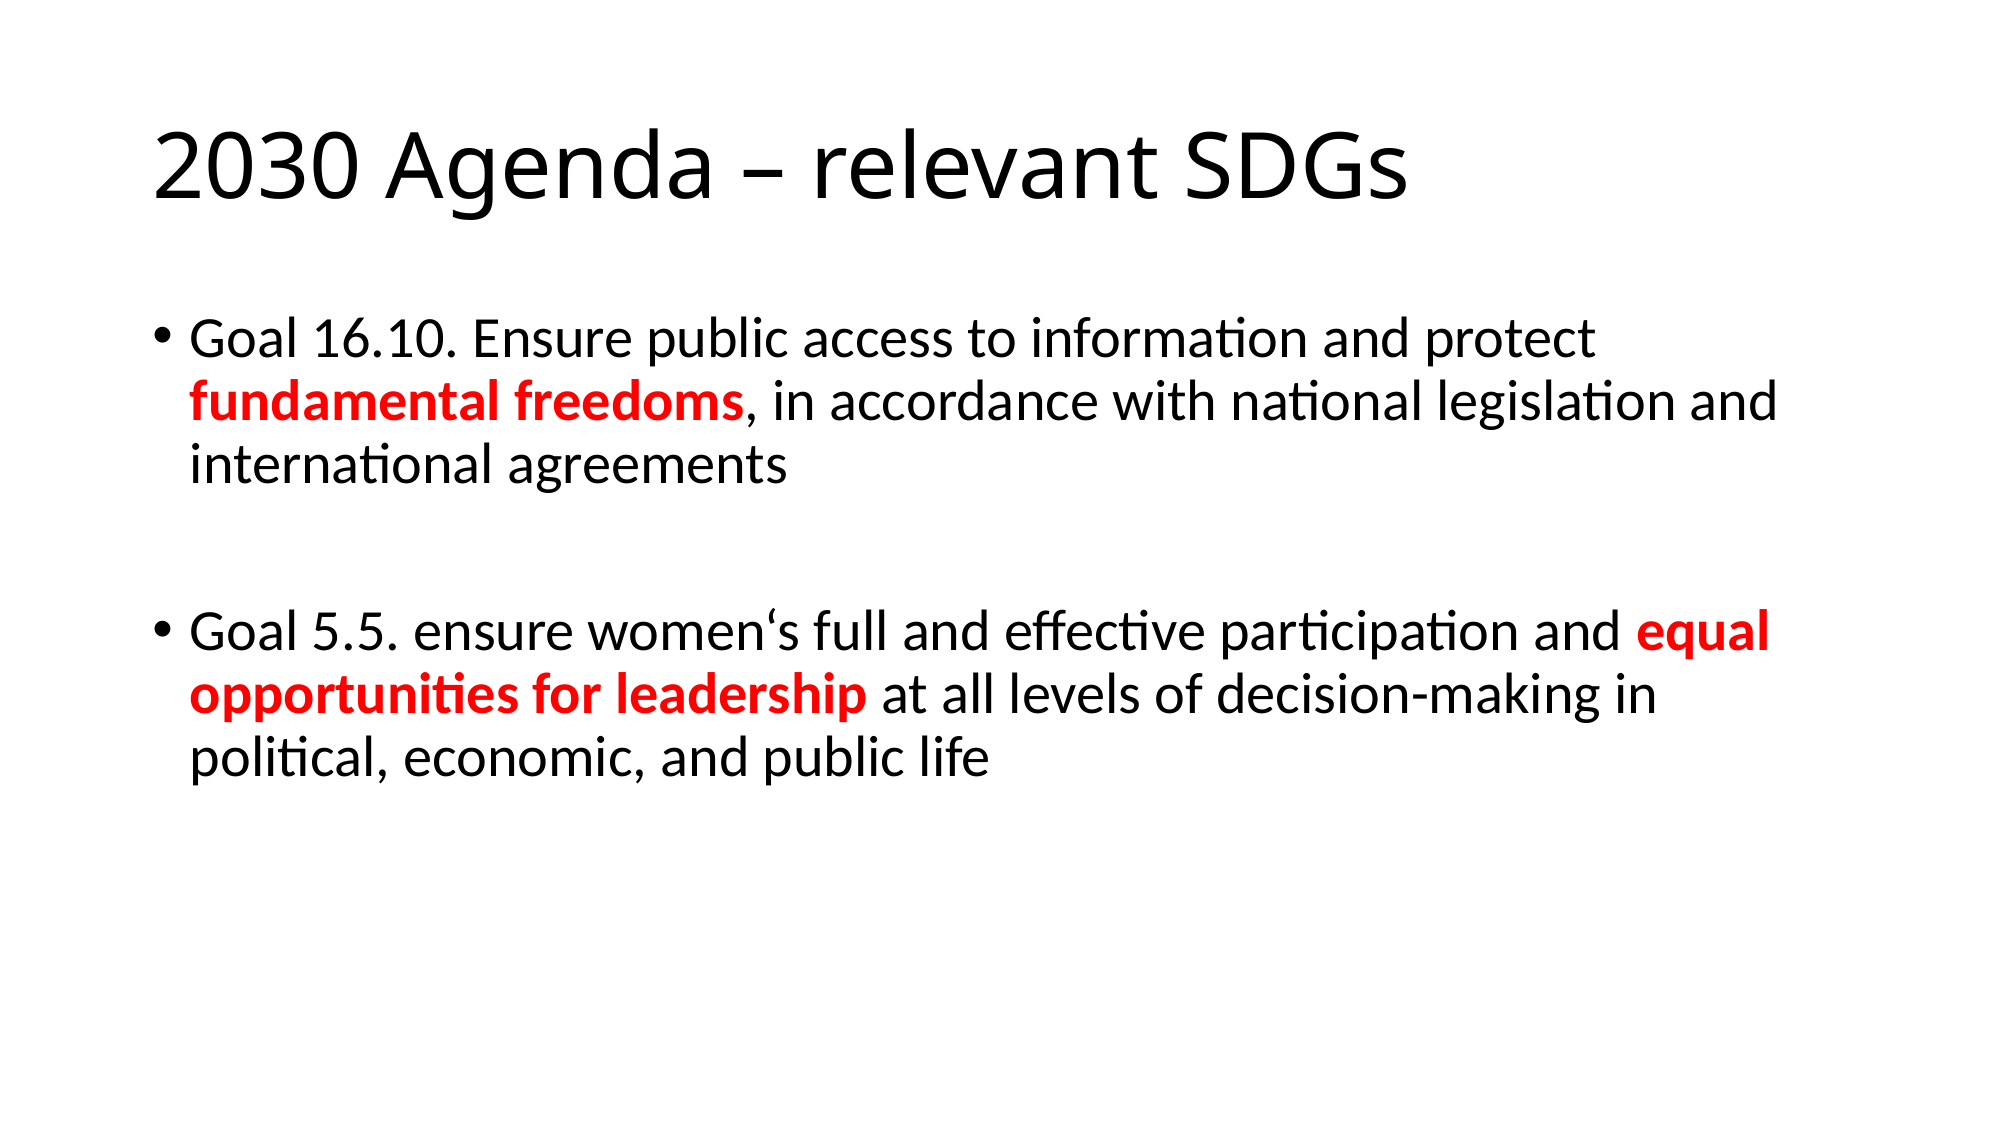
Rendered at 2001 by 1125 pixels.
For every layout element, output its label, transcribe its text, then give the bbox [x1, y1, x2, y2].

title 2030 Agenda – relevant SDGs [137, 59, 1863, 278]
list Goal 16.10. Ensure public access to information and protect fundamental freedoms, in accordance with national legislation and international agreements Goal 5.5. ensure women‘s full and effective participation and equal opportunities for leadership at all levels of decision-making in political, economic, and public life [137, 299, 1863, 1014]
